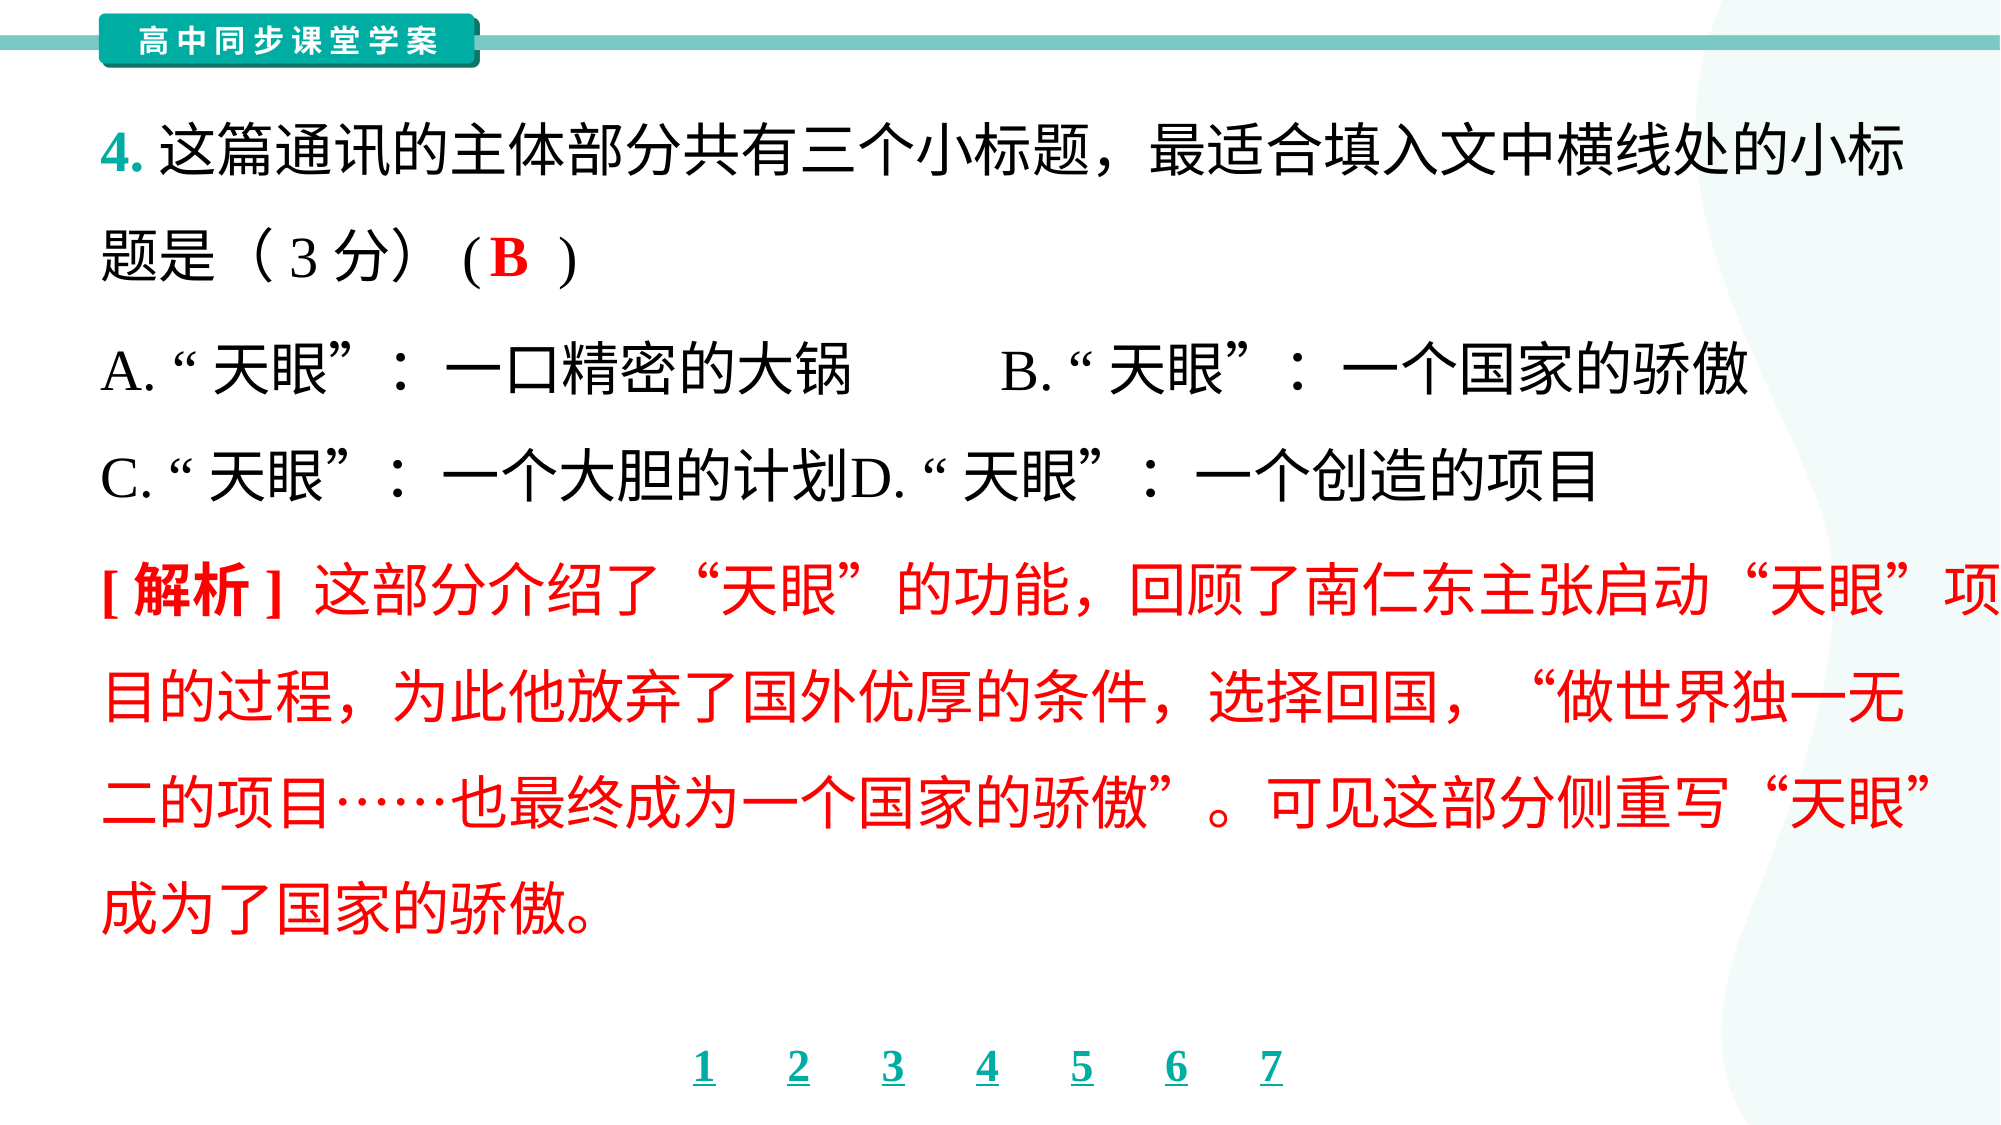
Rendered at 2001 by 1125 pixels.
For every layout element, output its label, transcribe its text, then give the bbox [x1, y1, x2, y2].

picture [0, 0, 2000, 1125]
text_box [解析] 这部分介绍了“天眼”的功能，回顾了南仁东主张启动“天眼”项 目的过程，为此他放弃了国外优厚的条件，选择回国，“做世界独一无 二的项目……也最终成为一个国家的骄傲”。可见这部分侧重写“天眼” 成为了国家的骄傲。 [100, 517, 1899, 943]
text_box A. “天眼”：一口精密的大锅 B. “天眼”：一个国家的骄傲 C. “天眼”：一个大胆的计划 D. “天眼”：一个创造的项目 [100, 296, 1899, 509]
text_box B [468, 184, 550, 289]
text_box 4.这篇通讯的主体部分共有三个小标题，最适合填入文中横线处的小标 题是（3分）( ) [100, 76, 1899, 290]
